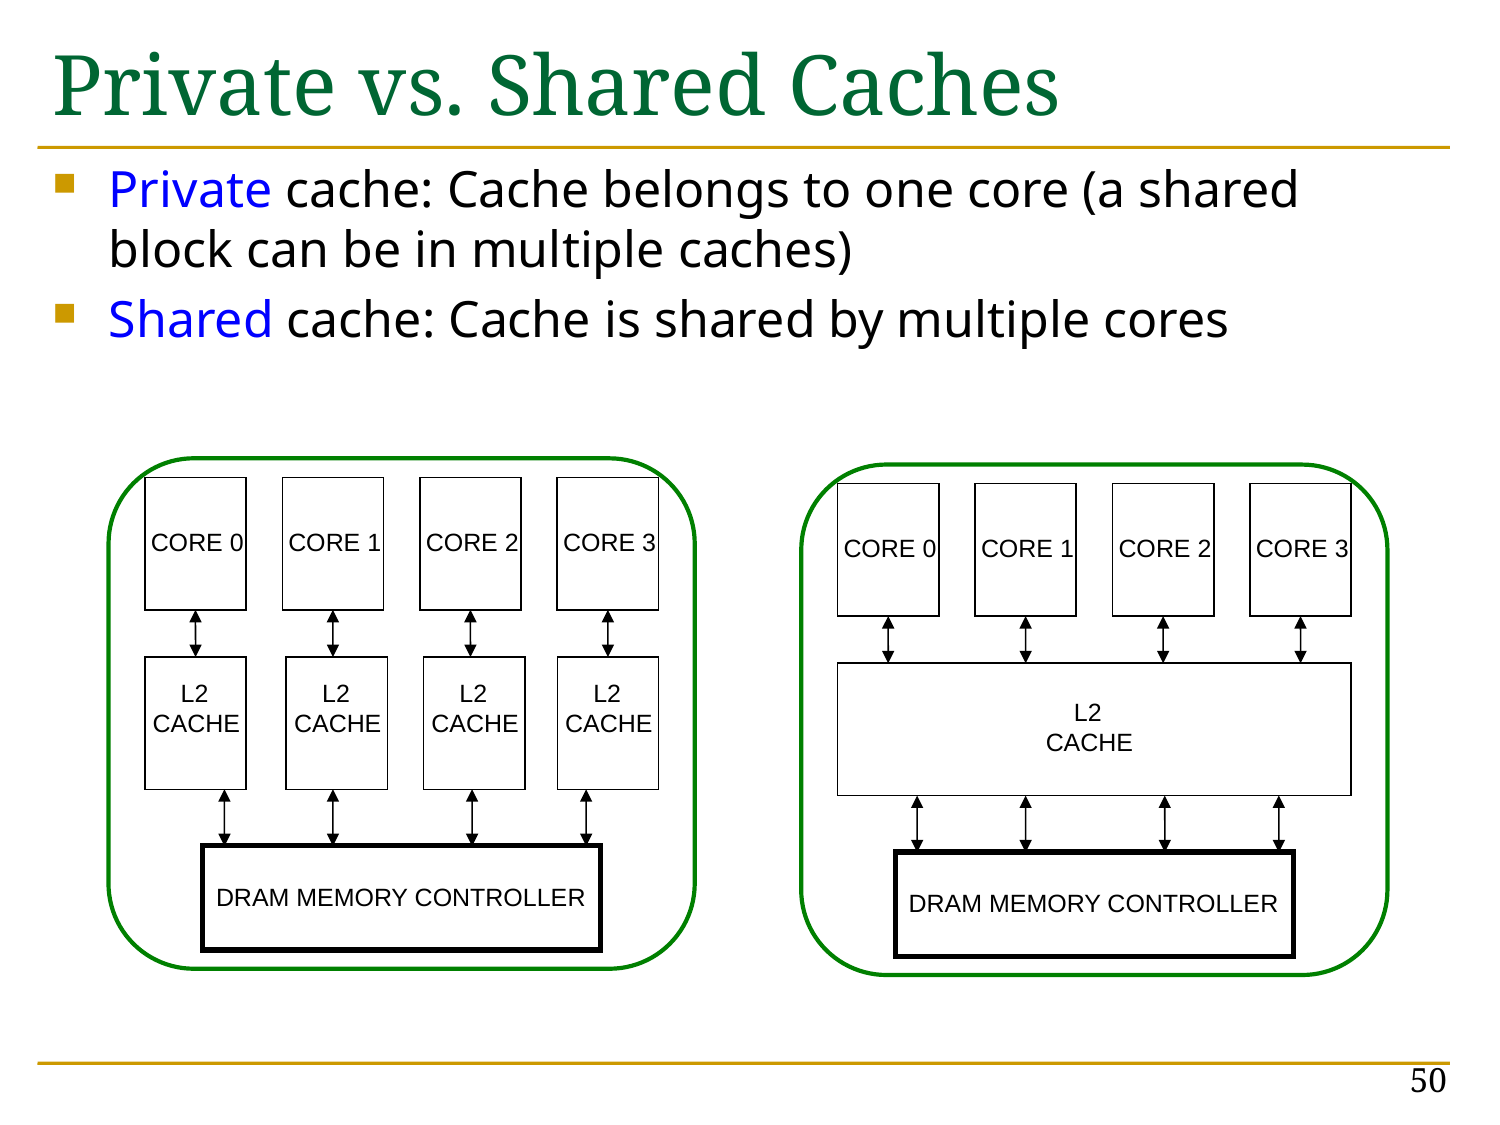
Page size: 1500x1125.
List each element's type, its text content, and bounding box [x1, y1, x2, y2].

slide_number 50 [1111, 1036, 1462, 1112]
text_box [800, 464, 1388, 976]
title Private vs. Shared Caches [37, 24, 1450, 149]
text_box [108, 458, 695, 969]
list Private cache: Cache belongs to one core (a shared block can be in multiple caches) Shared cache: Cache is shared by multiple cores [37, 149, 1450, 1016]
